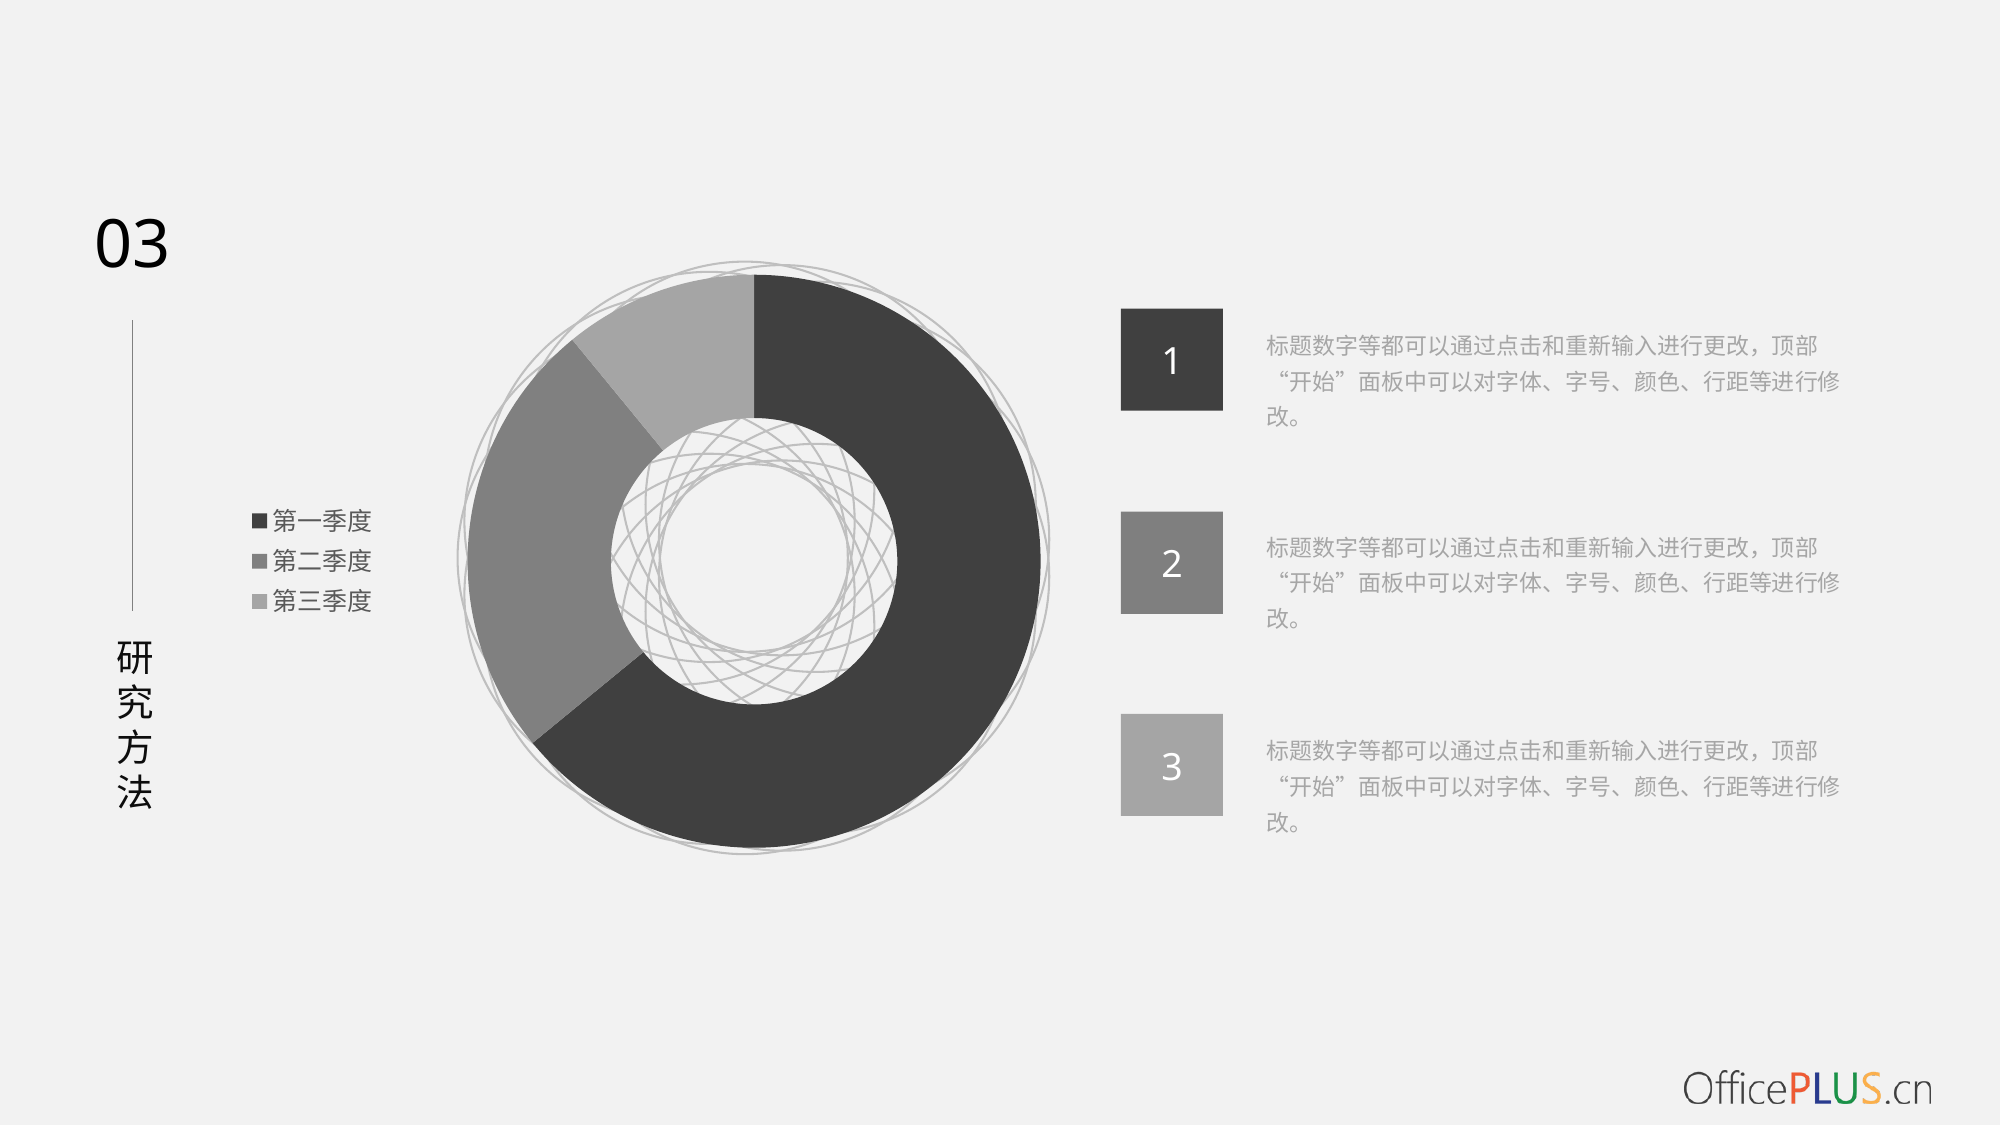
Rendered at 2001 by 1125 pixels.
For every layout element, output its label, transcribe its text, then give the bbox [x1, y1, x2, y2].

text_box 03 [79, 193, 186, 289]
text_box 3 [1127, 713, 1224, 817]
text_box 标题数字等都可以通过点击和重新输入进行更改，顶部“开始”面板中可以对字体、字号、颜色、行距等进行修改。 [1251, 316, 1878, 438]
text_box 2 [1127, 511, 1224, 615]
text_box 研究方法 [101, 626, 164, 822]
text_box 1 [1127, 308, 1224, 412]
text_box 标题数字等都可以通过点击和重新输入进行更改，顶部“开始”面板中可以对字体、字号、颜色、行距等进行修改。 [1251, 517, 1878, 640]
chart [231, 262, 1127, 860]
picture [1684, 1070, 1931, 1104]
text_box 标题数字等都可以通过点击和重新输入进行更改，顶部“开始”面板中可以对字体、字号、颜色、行距等进行修改。 [1251, 721, 1878, 844]
